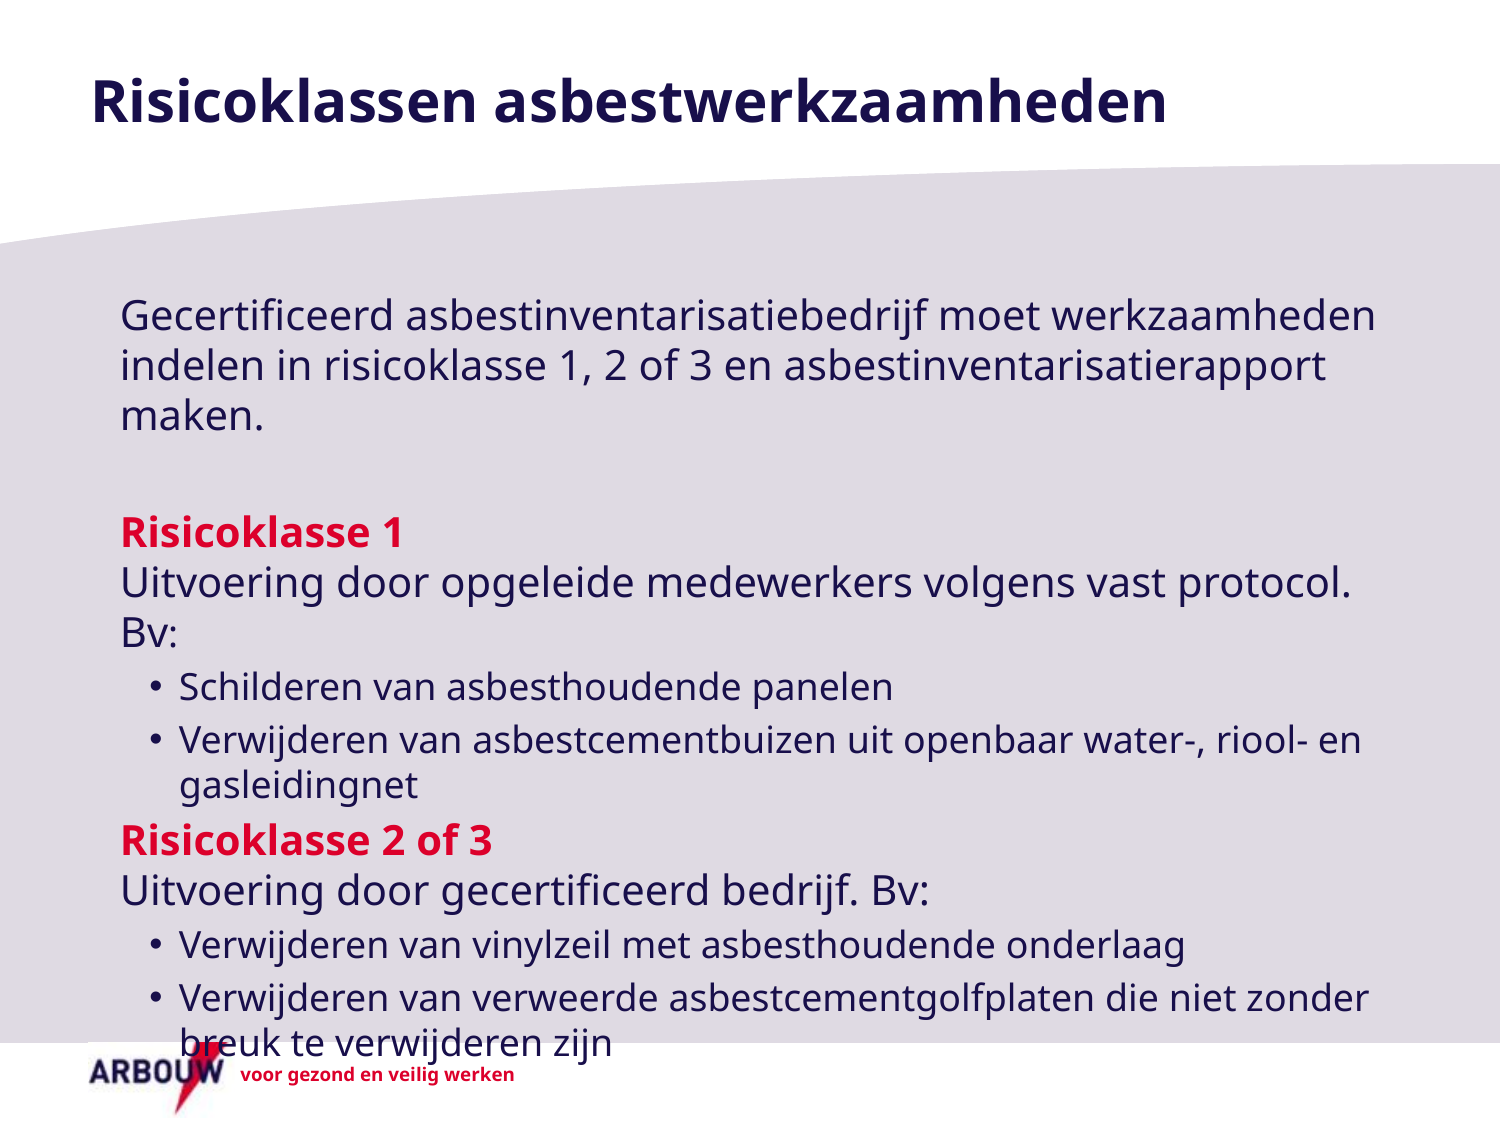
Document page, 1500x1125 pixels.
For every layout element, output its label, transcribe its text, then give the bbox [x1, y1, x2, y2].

list Gecertificeerd asbestinventarisatiebedrijf moet werkzaamheden indelen in risicoklasse 1, 2 of 3 en asbestinventarisatierapport maken. Risicoklasse 1 Uitvoering door opgeleide medewerkers volgens vast protocol. Bv: Schilderen van asbesthoudende panelen Verwijderen van asbestcementbuizen uit openbaar water-, riool- en gasleidingnet Risicoklasse 2 of 3 Uitvoering door gecertificeerd bedrijf. Bv: Verwijderen van vinylzeil met asbesthoudende onderlaag Verwijderen van verweerde asbestcementgolfplaten die niet zonder breuk te verwijderen zijn [74, 281, 1426, 1009]
picture [88, 1042, 234, 1118]
title Risicoklassen asbestwerkzaamheden [74, 11, 1430, 188]
